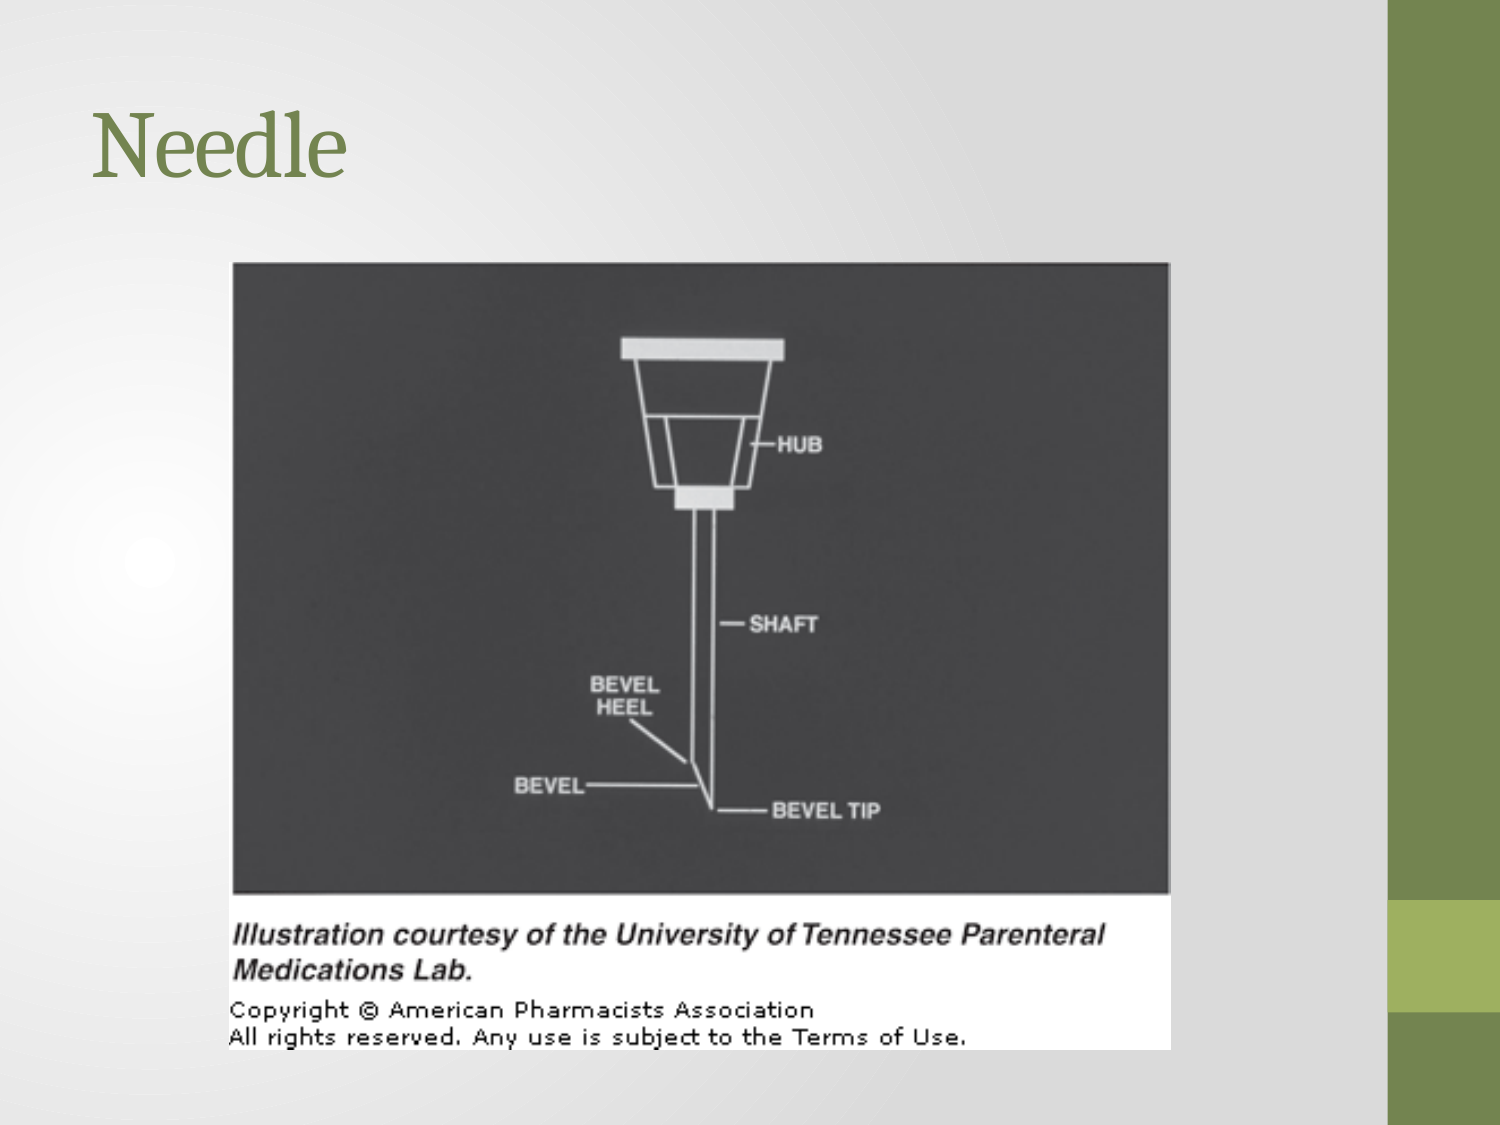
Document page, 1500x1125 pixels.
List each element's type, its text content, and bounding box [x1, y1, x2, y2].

title Needle [75, 45, 1325, 233]
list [74, 261, 1326, 1051]
